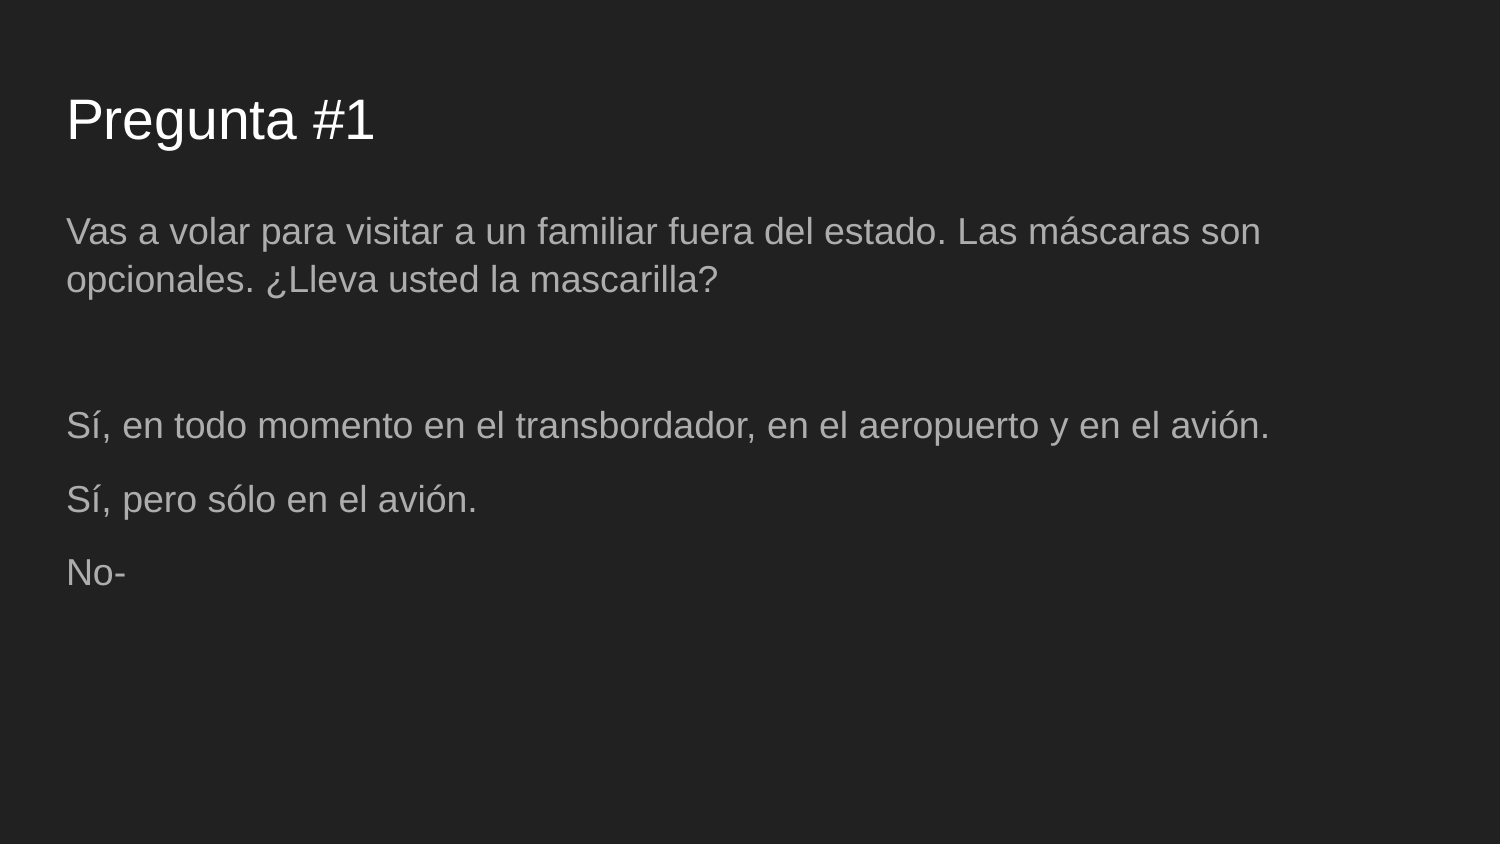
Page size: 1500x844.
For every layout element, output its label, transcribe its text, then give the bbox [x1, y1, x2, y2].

list Vas a volar para visitar a un familiar fuera del estado. Las máscaras son opcionales. ¿Lleva usted la mascarilla? Sí, en todo momento en el transbordador, en el aeropuerto y en el avión. Sí, pero sólo en el avión. No- [51, 189, 1449, 750]
title Pregunta #1 [51, 72, 1449, 167]
